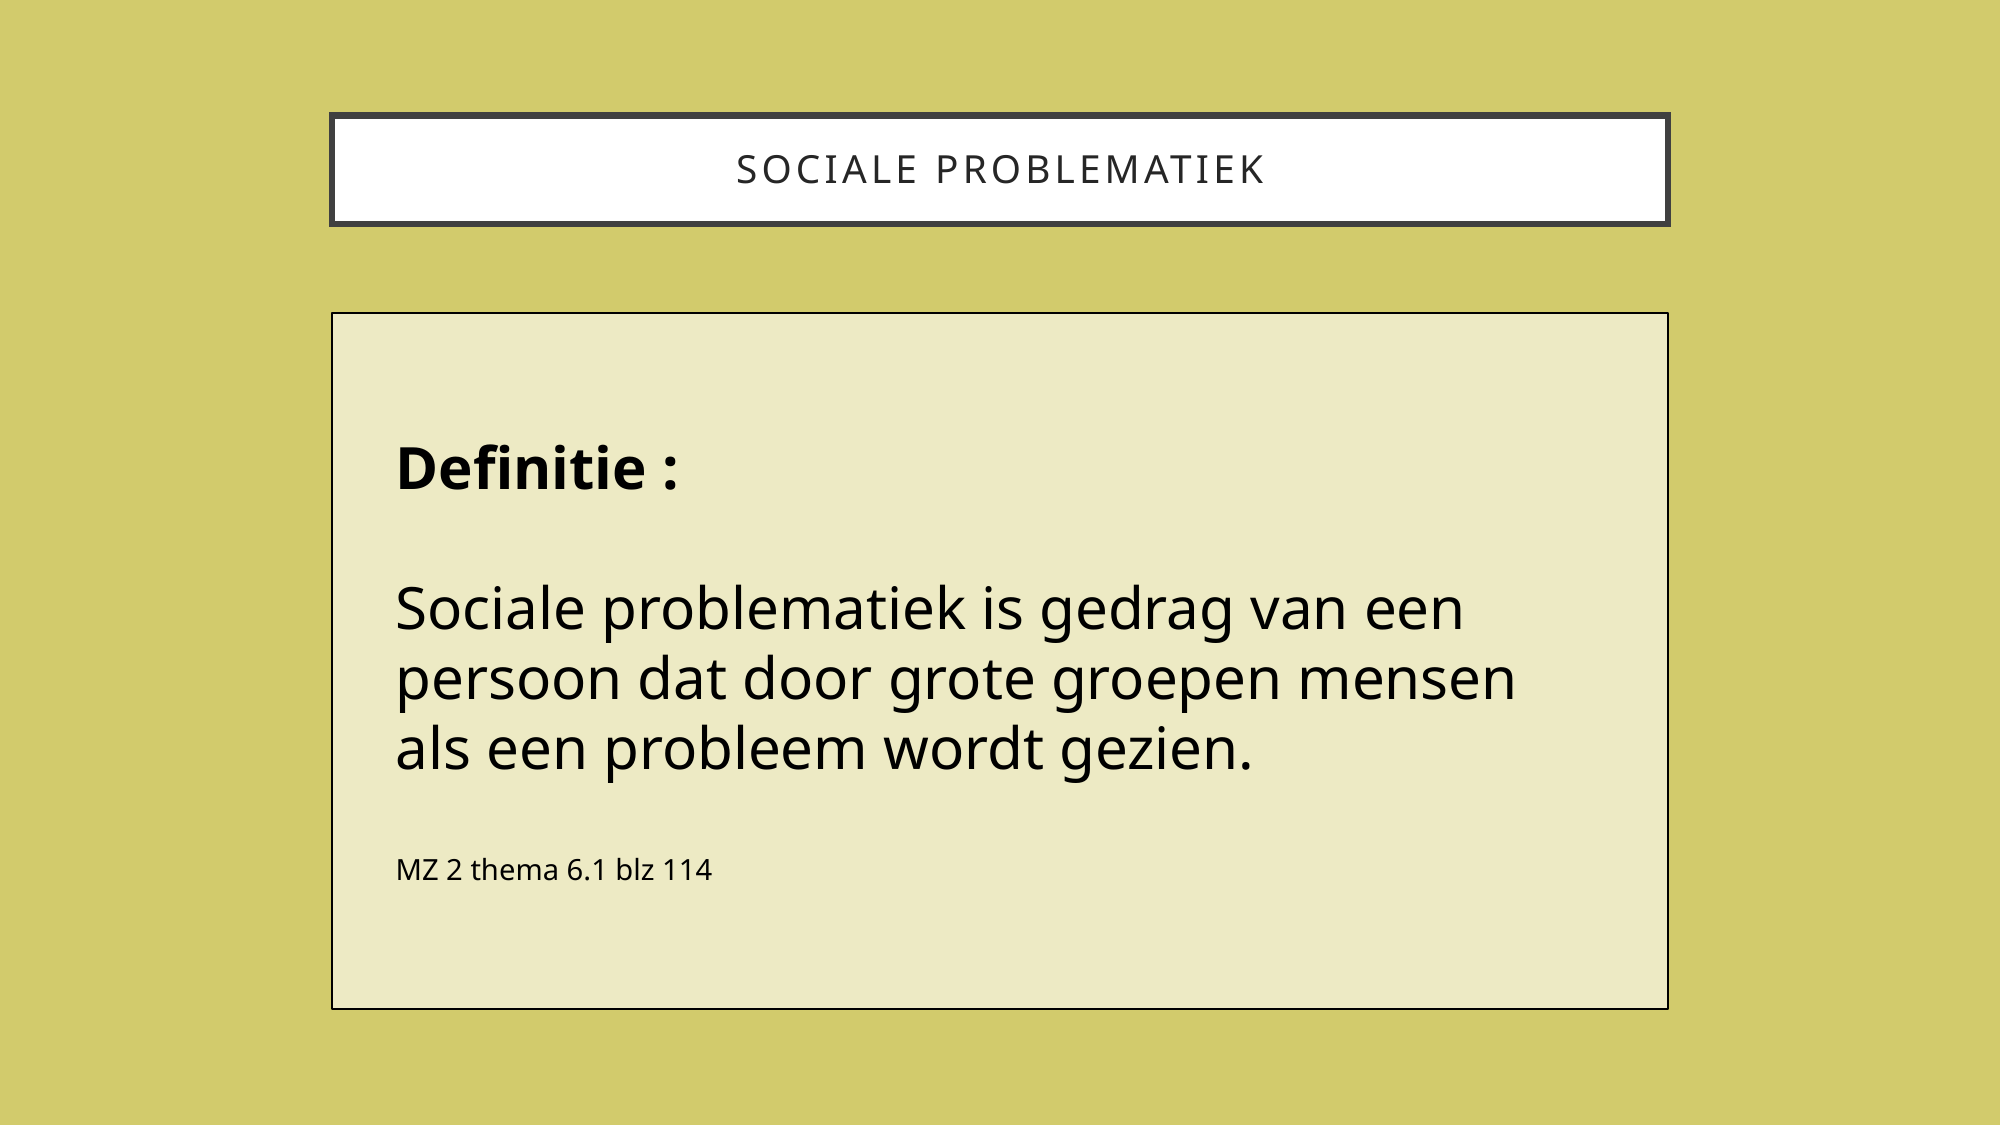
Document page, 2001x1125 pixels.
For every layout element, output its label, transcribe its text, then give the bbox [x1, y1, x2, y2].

title Sociale problematiek [329, 112, 1671, 227]
text_box Definitie : Sociale problematiek is gedrag van een persoon dat door grote groepen mensen als een probleem wordt gezien. MZ 2 thema 6.1 blz 114 [380, 423, 1614, 894]
text_box [331, 312, 1669, 1010]
